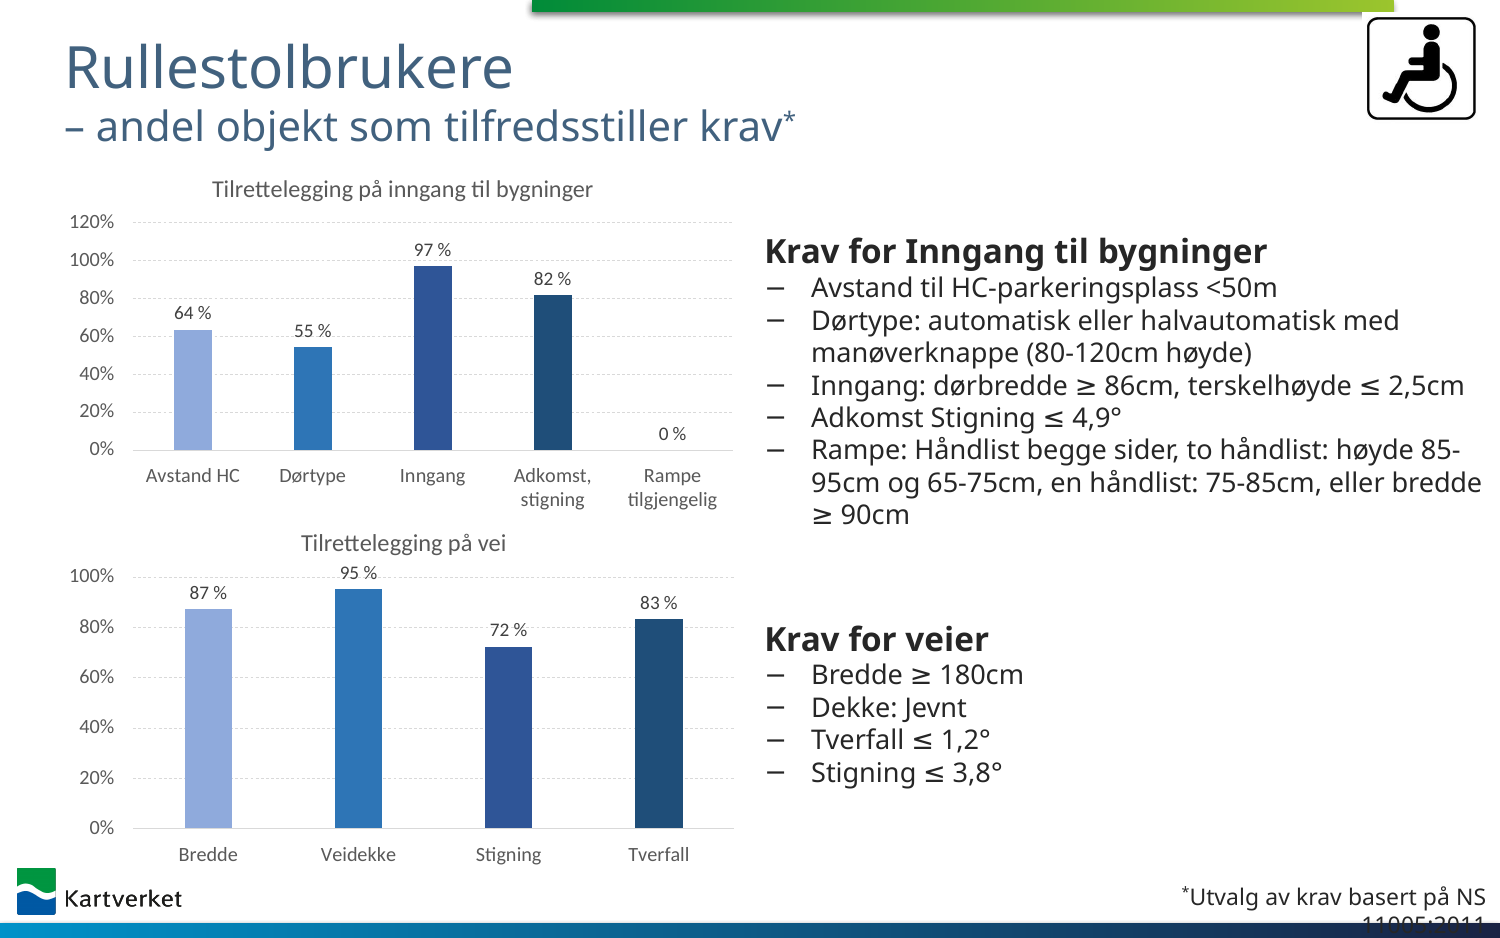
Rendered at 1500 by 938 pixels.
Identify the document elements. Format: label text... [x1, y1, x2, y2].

text_box Krav for veier Bredde ≥ 180cm Dekke: Jevnt Tverfall ≤ 1,2° Stigning ≤ 3,8° [749, 610, 1500, 795]
text_box Krav for Inngang til bygninger Avstand til HC-parkeringsplass <50m Dørtype: automatisk eller halvautomatisk med manøverknappe (80-120cm høyde) Inngang: dørbredde ≥ 86cm, terskelhøyde ≤ 2,5cm Adkomst Stigning ≤ 4,9° Rampe: Håndlist begge sider, to håndlist: høyde 85-95cm og 65-75cm, en håndlist: 75-85cm, eller bredde ≥ 90cm [749, 223, 1500, 538]
picture [62, 166, 744, 519]
picture [1362, 12, 1481, 126]
text_box Rullestolbrukere – andel objekt som tilfredsstiller krav* [49, 25, 1431, 158]
text_box *Utvalg av krav basert på NS 11005:2011 [1068, 873, 1500, 938]
picture [62, 520, 746, 874]
